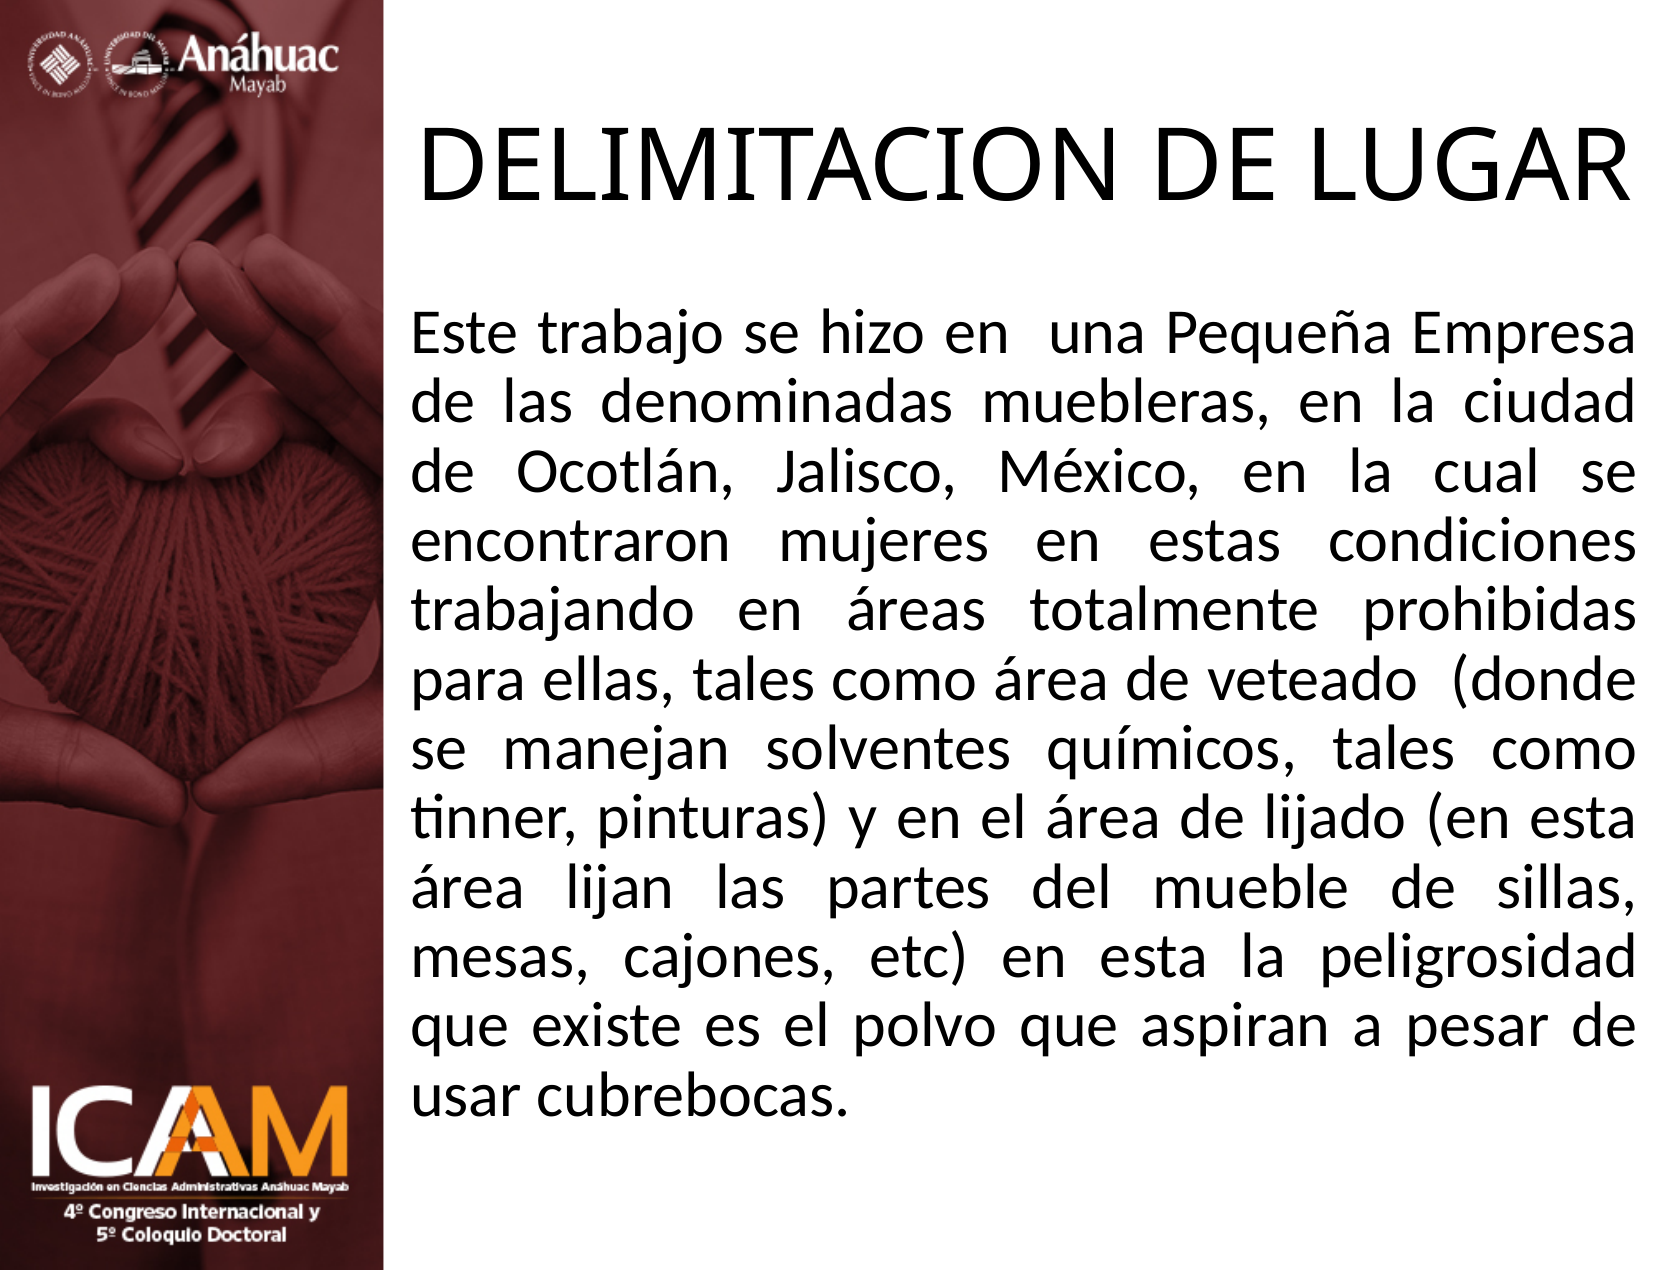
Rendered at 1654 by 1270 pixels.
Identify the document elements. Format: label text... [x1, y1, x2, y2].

picture [0, 0, 1654, 1270]
title DELIMITACION DE LUGAR [394, 45, 1654, 290]
list Este trabajo se hizo en una Pequeña Empresa de las denominadas muebleras, en la ciudad de Ocotlán, Jalisco, México, en la cual se encontraron mujeres en estas condiciones trabajando en áreas totalmente prohibidas para ellas, tales como área de veteado (donde se manejan solventes químicos, tales como tinner, pinturas) y en el área de lijado (en esta área lijan las partes del mueble de sillas, mesas, cajones, etc) en esta la peligrosidad que existe es el polvo que aspiran a pesar de usar cubrebocas. [394, 290, 1654, 1238]
